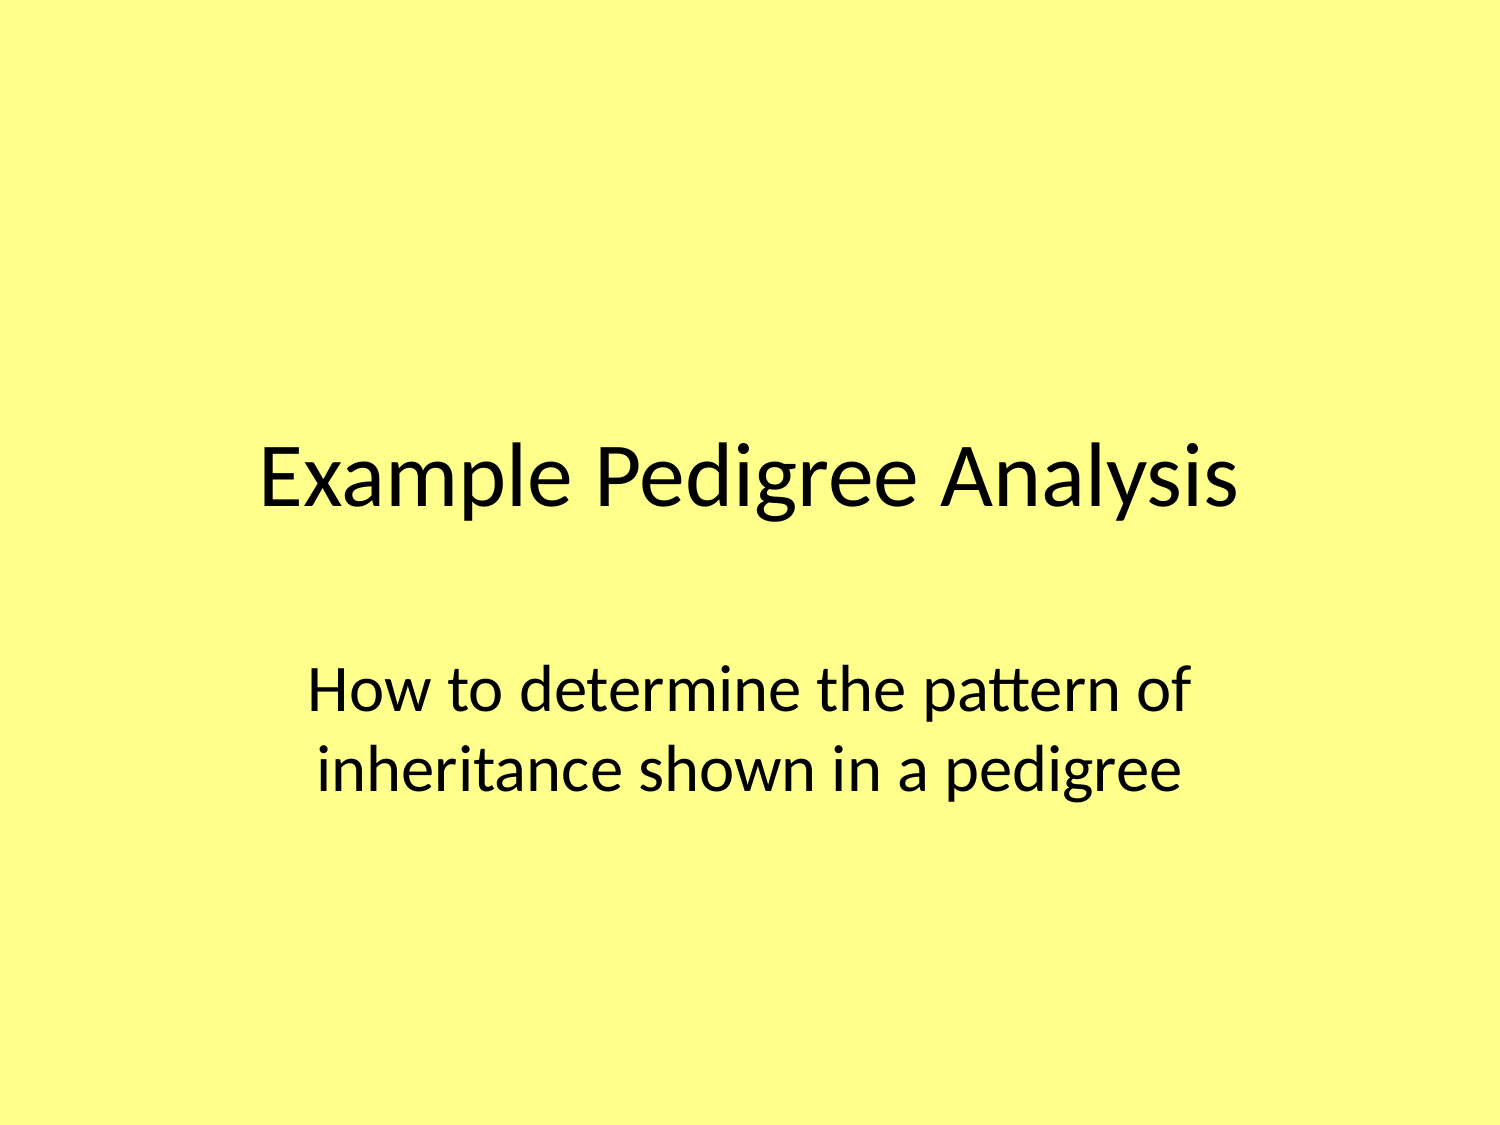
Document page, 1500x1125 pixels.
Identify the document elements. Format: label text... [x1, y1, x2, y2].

title Example Pedigree Analysis [112, 349, 1388, 591]
subtitle How to determine the pattern of inheritance shown in a pedigree [225, 637, 1275, 925]
